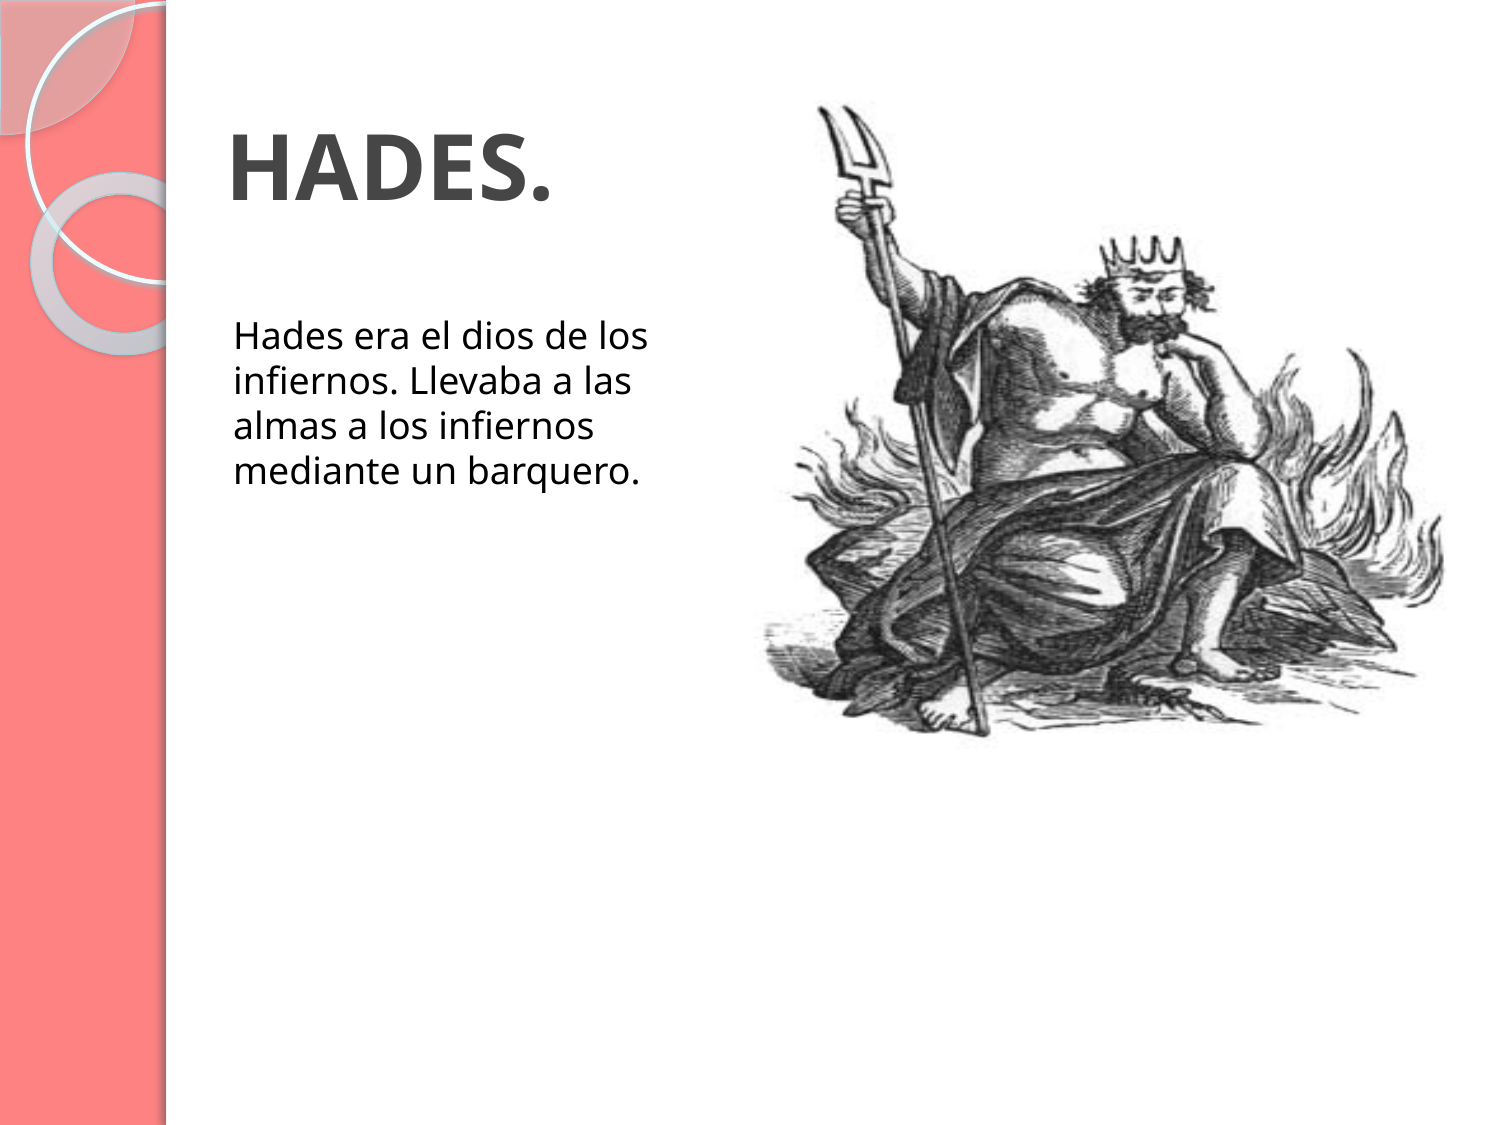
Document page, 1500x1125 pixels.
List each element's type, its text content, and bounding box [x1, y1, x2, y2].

list Hades era el dios de los infiernos. Llevaba a las almas a los infiernos mediante un barquero. [210, 304, 700, 528]
title HADES. [210, 35, 809, 227]
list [714, 70, 1477, 774]
